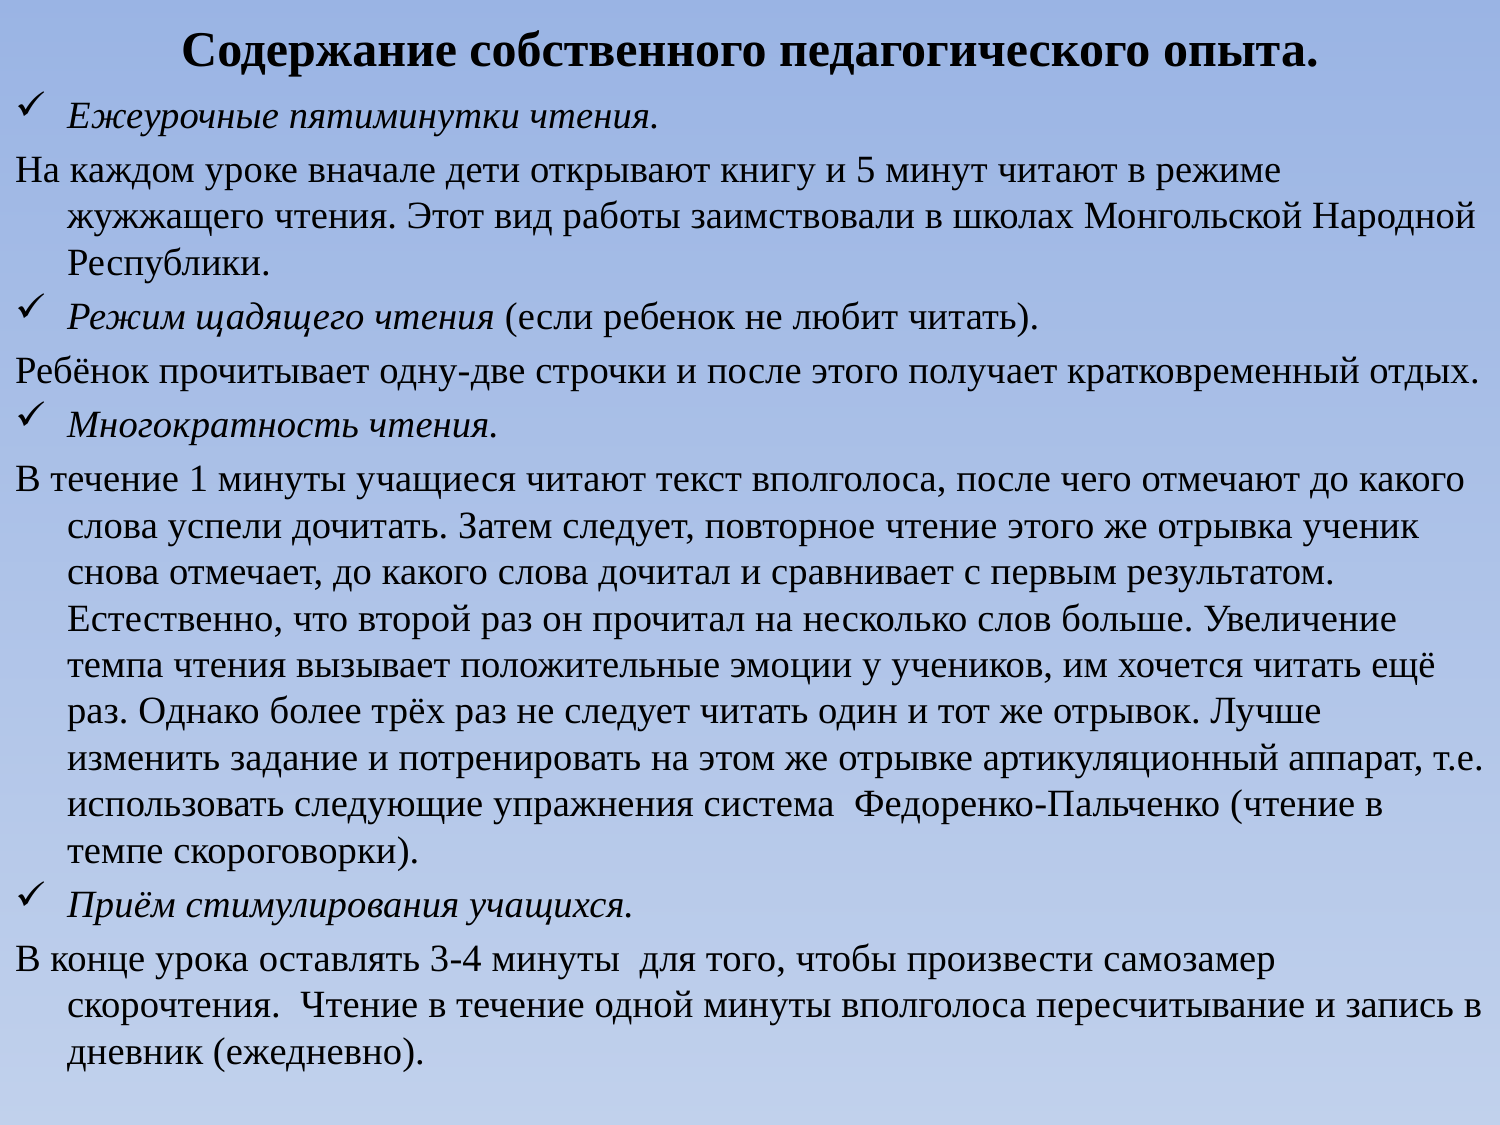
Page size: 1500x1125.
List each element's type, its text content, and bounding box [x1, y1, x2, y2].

title Содержание собственного педагогического опыта. [75, 0, 1425, 82]
list Ежеурочные пятиминутки чтения. На каждом уроке вначале дети открывают книгу и 5 минут читают в режиме жужжащего чтения. Этот вид работы заимствовали в школах Монгольской Народной Республики. Режим щадящего чтения (если ребенок не любит читать). Ребёнок прочитывает одну-две строчки и после этого получает кратковременный отдых. Многократность чтения. В течение 1 минуты учащиеся читают текст вполголоса, после чего отмечают до какого слова успели дочитать. Затем следует, повторное чтение этого же отрывка ученик снова отмечает, до какого слова дочитал и сравнивает с первым результатом. Естественно, что второй раз он прочитал на несколько слов больше. Увеличение темпа чтения вызывает положительные эмоции у учеников, им хочется читать ещё раз. Однако более трёх раз не следует читать один и тот же отрывок. Лучше изменить задание и потренировать на этом же отрывке артикуляционный аппарат, т.е. использовать следующие упражнения система Федоренко-Пальченко (чтение в темпе скороговорки). Приём стимулирования учащихся. В конце урока оставлять 3-4 минуты для того, чтобы произвести самозамер скорочтения. Чтение в течение одной минуты вполголоса пересчитывание и запись в дневник (ежедневно). [0, 82, 1500, 1125]
